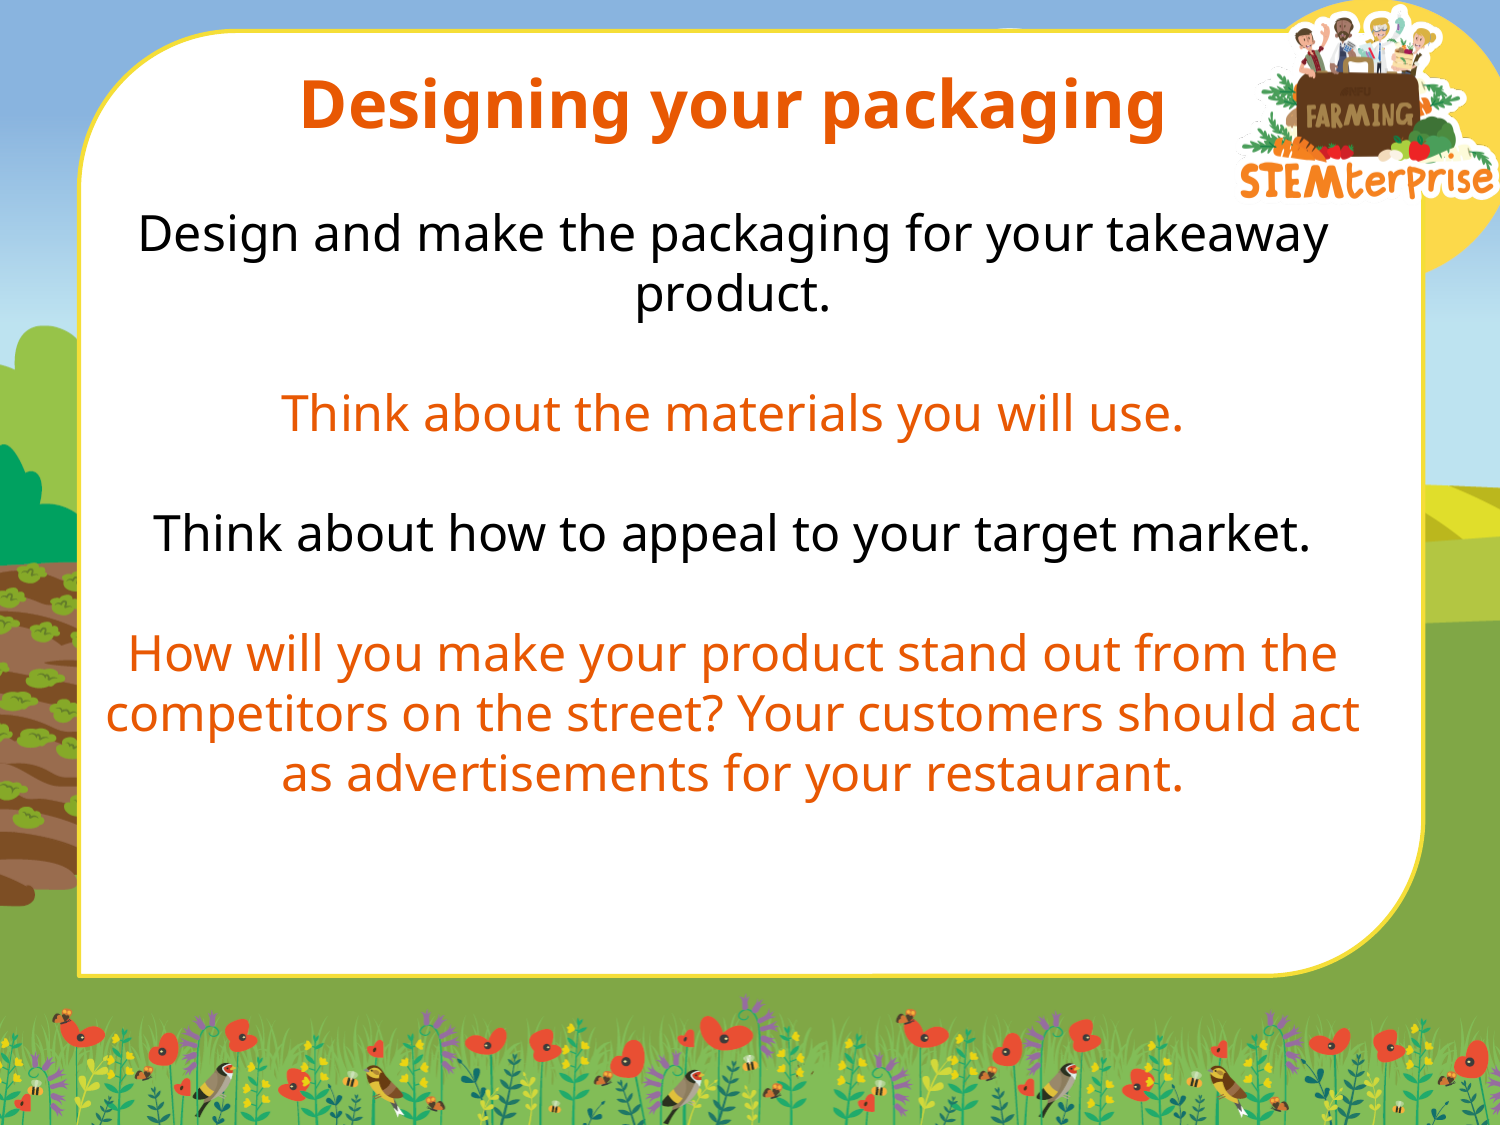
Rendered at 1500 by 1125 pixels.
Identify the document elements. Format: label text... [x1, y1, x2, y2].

text_box [76, 162, 1426, 978]
picture [0, 0, 1500, 1125]
text_box Designing your packaging Design and make the packaging for your takeaway product. Think about the materials you will use. Think about how to appeal to your target market. How will you make your product stand out from the competitors on the street? Your customers should act as advertisements for your restaurant. [79, 54, 1388, 870]
text_box [150, 28, 1228, 54]
